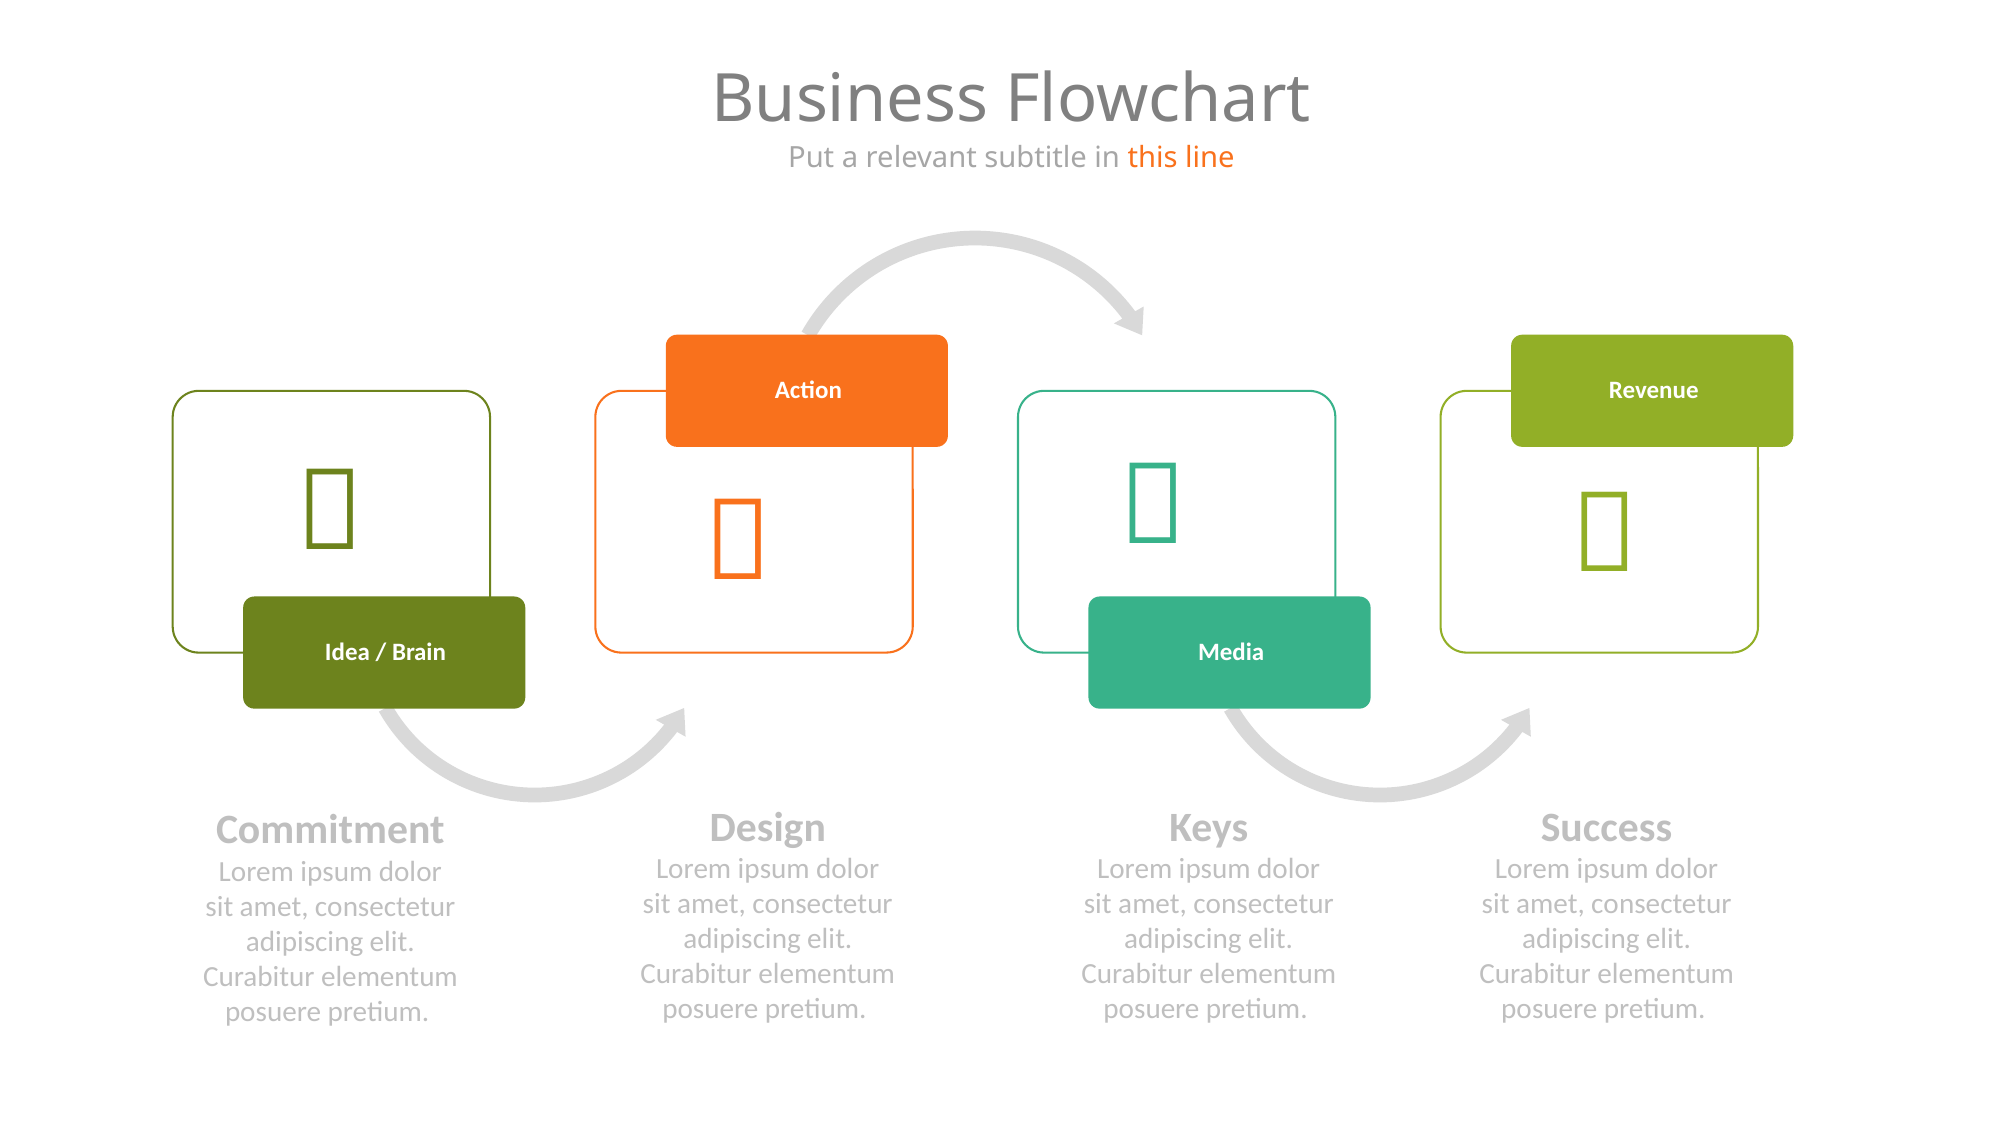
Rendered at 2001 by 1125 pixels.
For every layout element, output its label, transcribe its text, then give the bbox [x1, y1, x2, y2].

text_box Success Lorem ipsum dolor sit amet, consectetur adipiscing elit. Curabitur elementum posuere pretium. [1463, 832, 1751, 1067]
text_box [171, 211, 1795, 832]
text_box Commitment Lorem ipsum dolor sit amet, consectetur adipiscing elit. Curabitur elementum posuere pretium. [187, 832, 474, 1069]
text_box Keys Lorem ipsum dolor sit amet, consectetur adipiscing elit. Curabitur elementum posuere pretium. [1065, 832, 1353, 1067]
text_box Put a relevant subtitle in this line [148, 134, 1874, 192]
text_box Design Lorem ipsum dolor sit amet, consectetur adipiscing elit. Curabitur elementum posuere pretium. [624, 832, 912, 1067]
text_box Business Flowchart [148, 28, 1874, 134]
